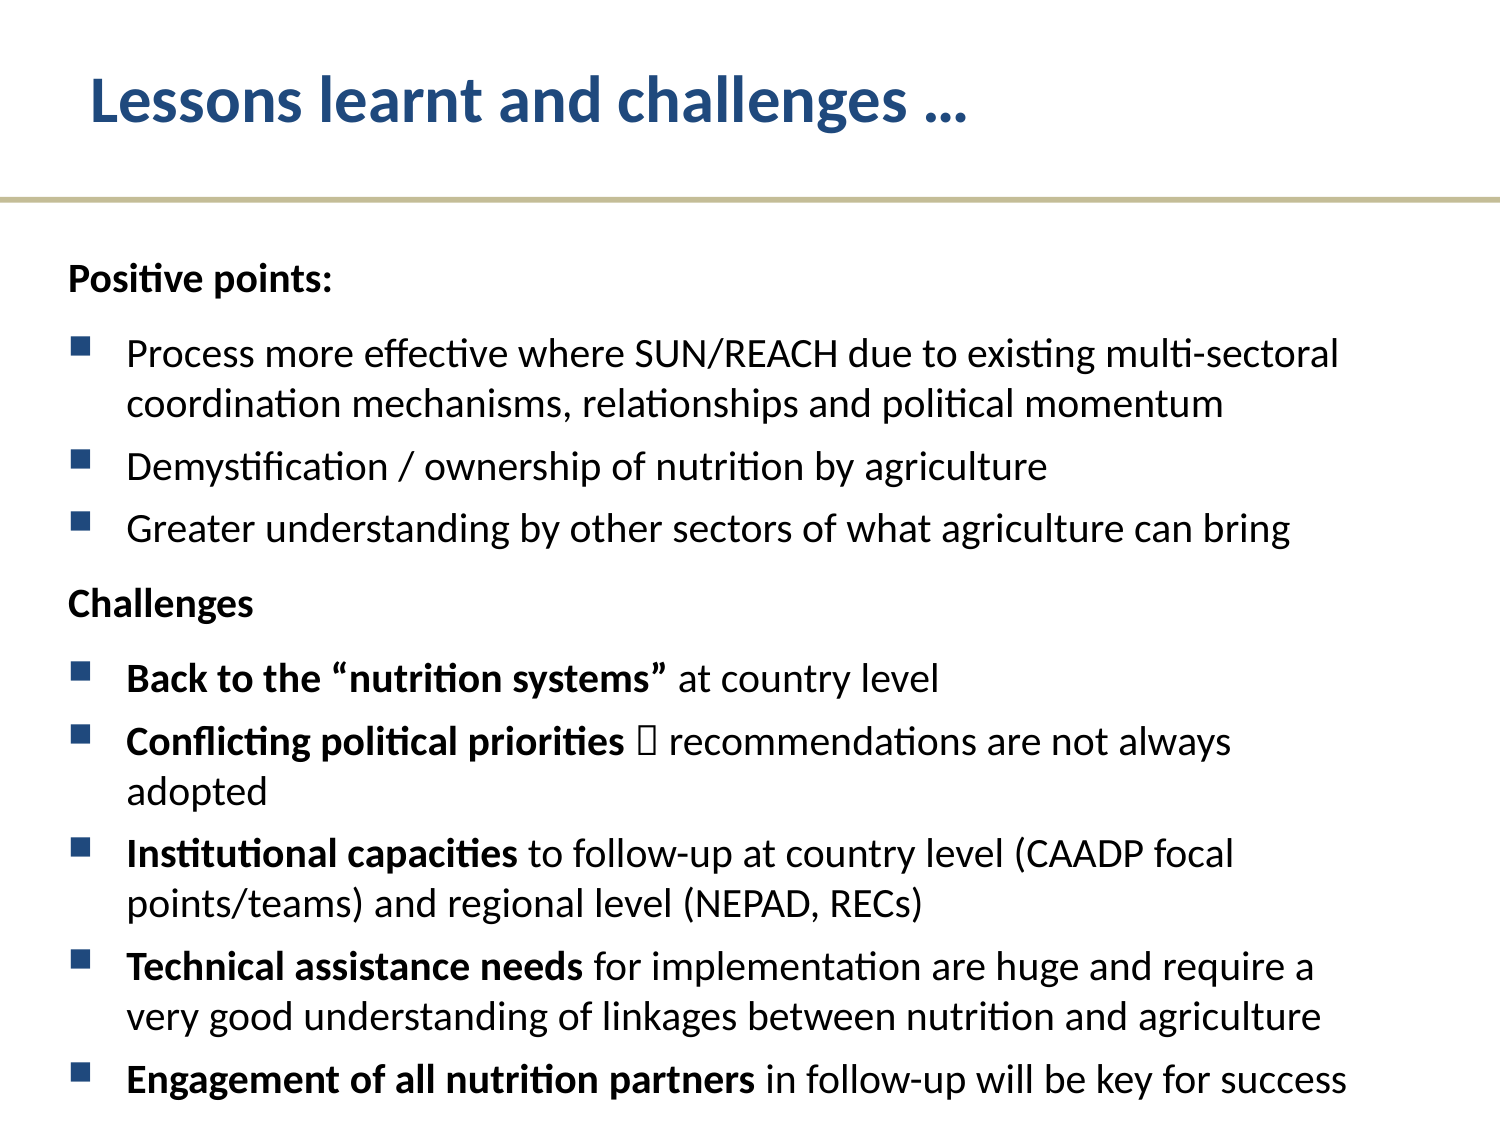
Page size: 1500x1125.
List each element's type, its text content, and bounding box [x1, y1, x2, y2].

list Positive points: Process more effective where SUN/REACH due to existing multi-sectoral coordination mechanisms, relationships and political momentum Demystification / ownership of nutrition by agriculture Greater understanding by other sectors of what agriculture can bring Challenges Back to the “nutrition systems” at country level Conflicting political priorities  recommendations are not always adopted Institutional capacities to follow-up at country level (CAADP focal points/teams) and regional level (NEPAD, RECs) Technical assistance needs for implementation are huge and require a very good understanding of linkages between nutrition and agriculture Engagement of all nutrition partners in follow-up will be key for success [53, 243, 1394, 929]
title Lessons learnt and challenges … [75, 19, 1424, 173]
